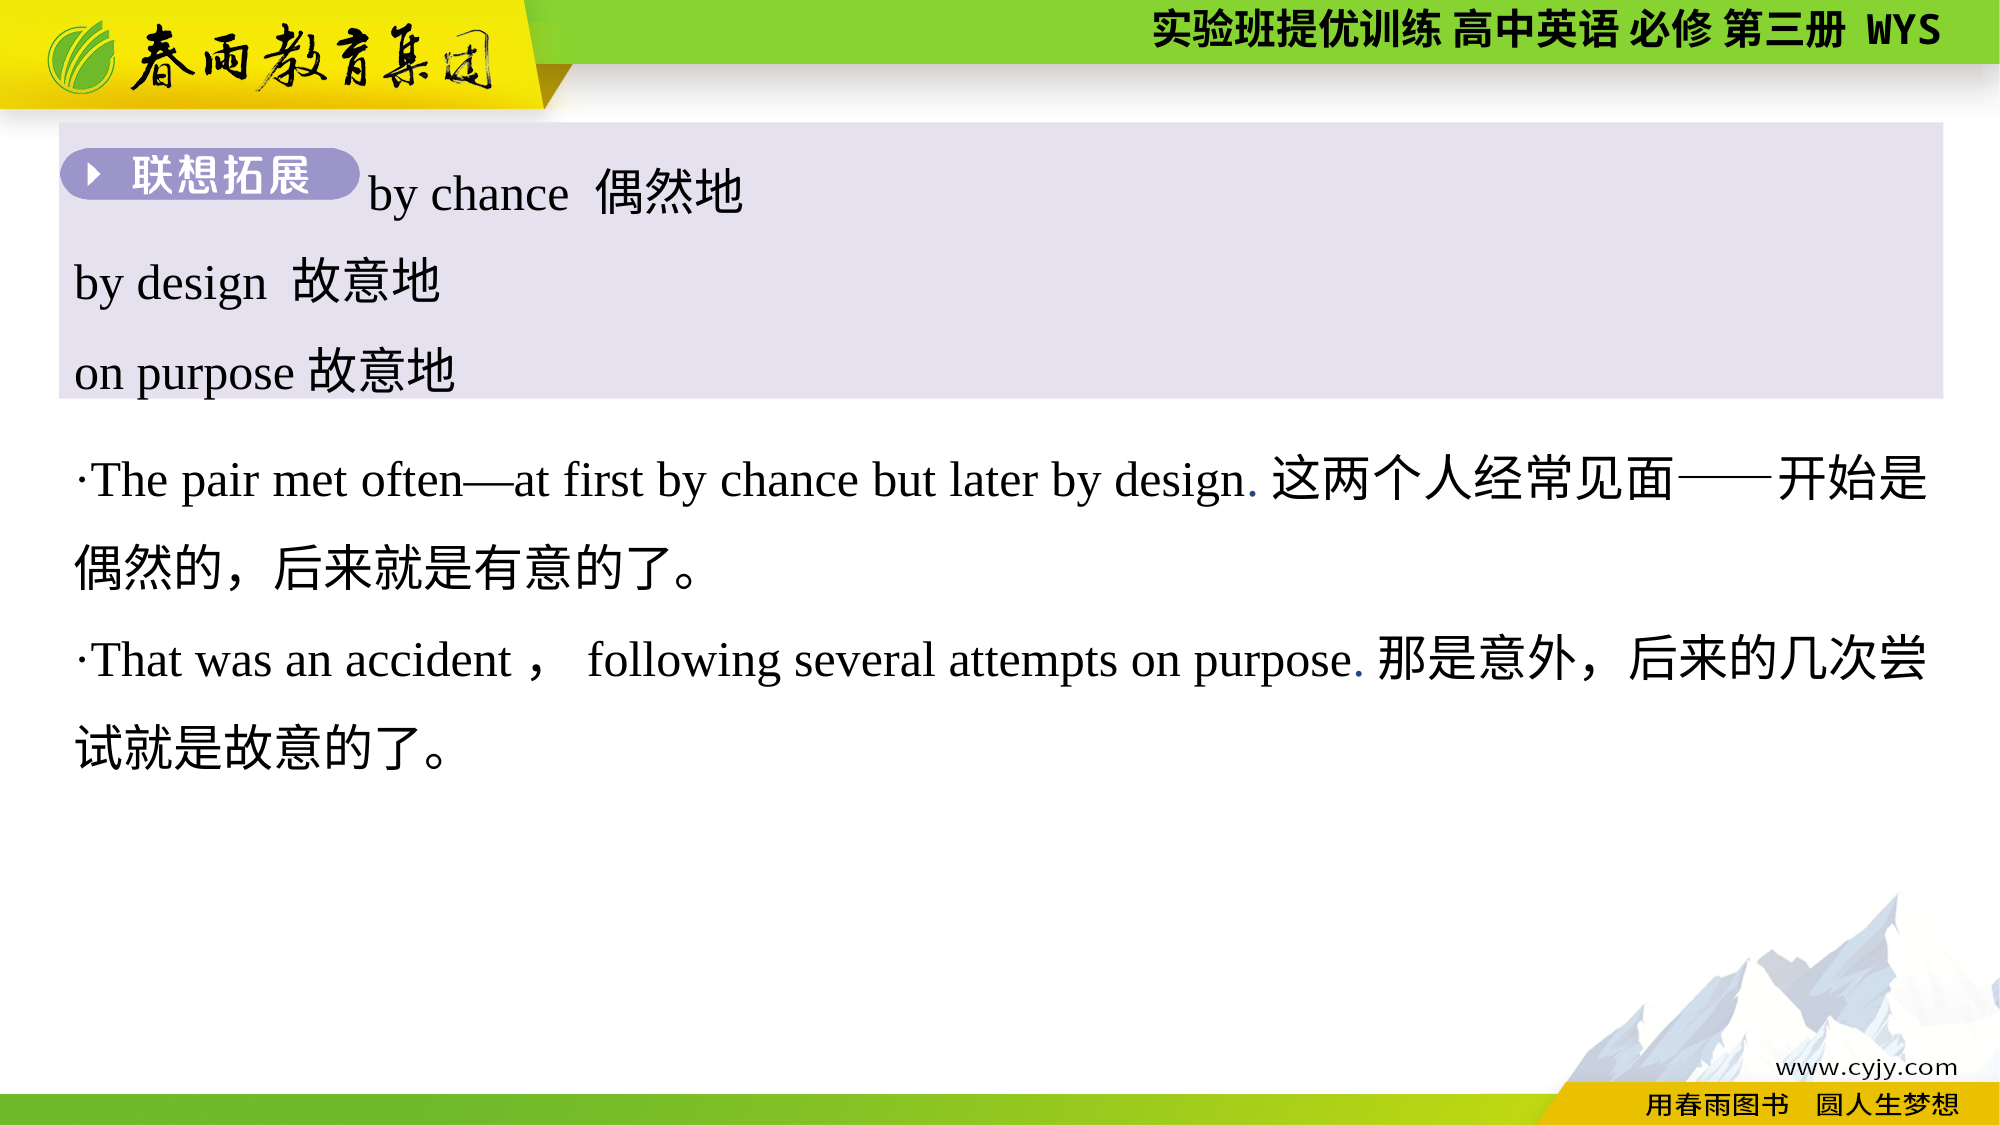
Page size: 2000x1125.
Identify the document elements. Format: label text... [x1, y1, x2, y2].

picture [0, 0, 2000, 1125]
list by chance 偶然地 by design 故意地 on purpose故意地 [59, 122, 1944, 399]
text_box ·The pair met often—at first by chance but later by design.这两个人经常见面——开始是偶然的，后来就是有意的了。 ·That was an accident，following several attempts on purpose.那是意外，后来的几次尝试就是故意的了。 [59, 408, 1944, 784]
